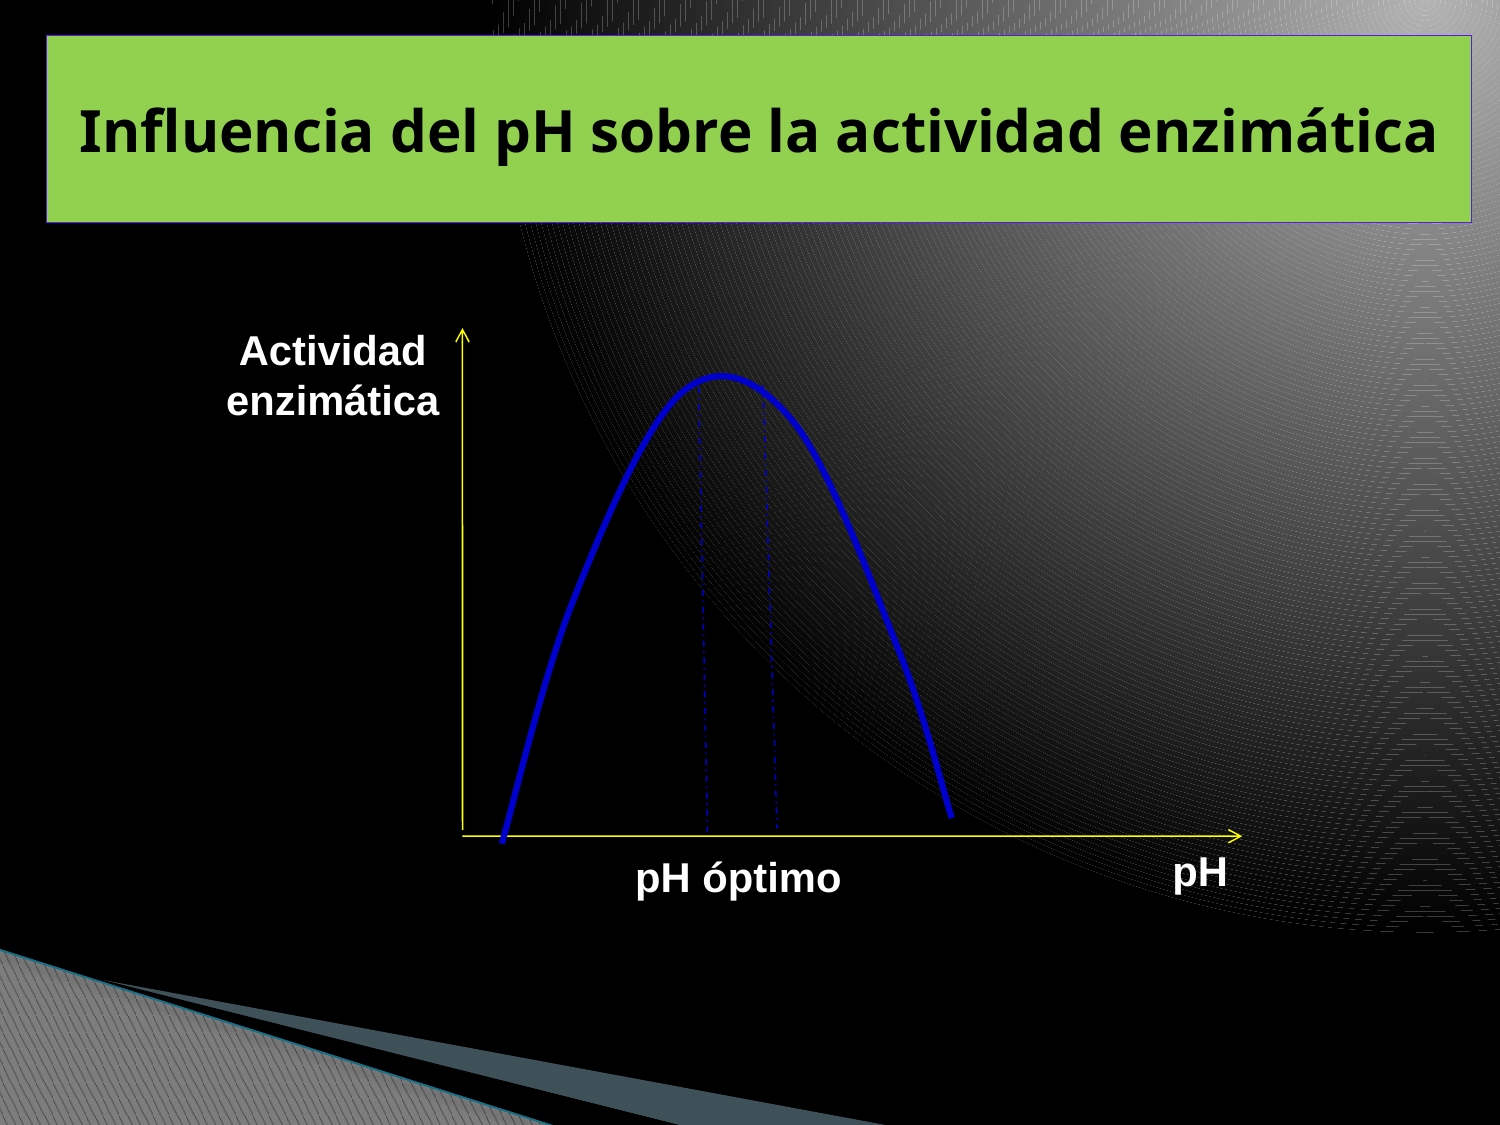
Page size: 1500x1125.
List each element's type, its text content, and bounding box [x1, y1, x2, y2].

text_box [886, 618, 952, 822]
text_box pH [1123, 837, 1278, 902]
text_box [692, 376, 753, 385]
text_box [501, 556, 591, 844]
picture [0, 952, 543, 1125]
title Influencia del pH sobre la actividad enzimática [46, 35, 1472, 223]
text_box Actividad enzimática [185, 316, 481, 432]
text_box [597, 385, 880, 961]
